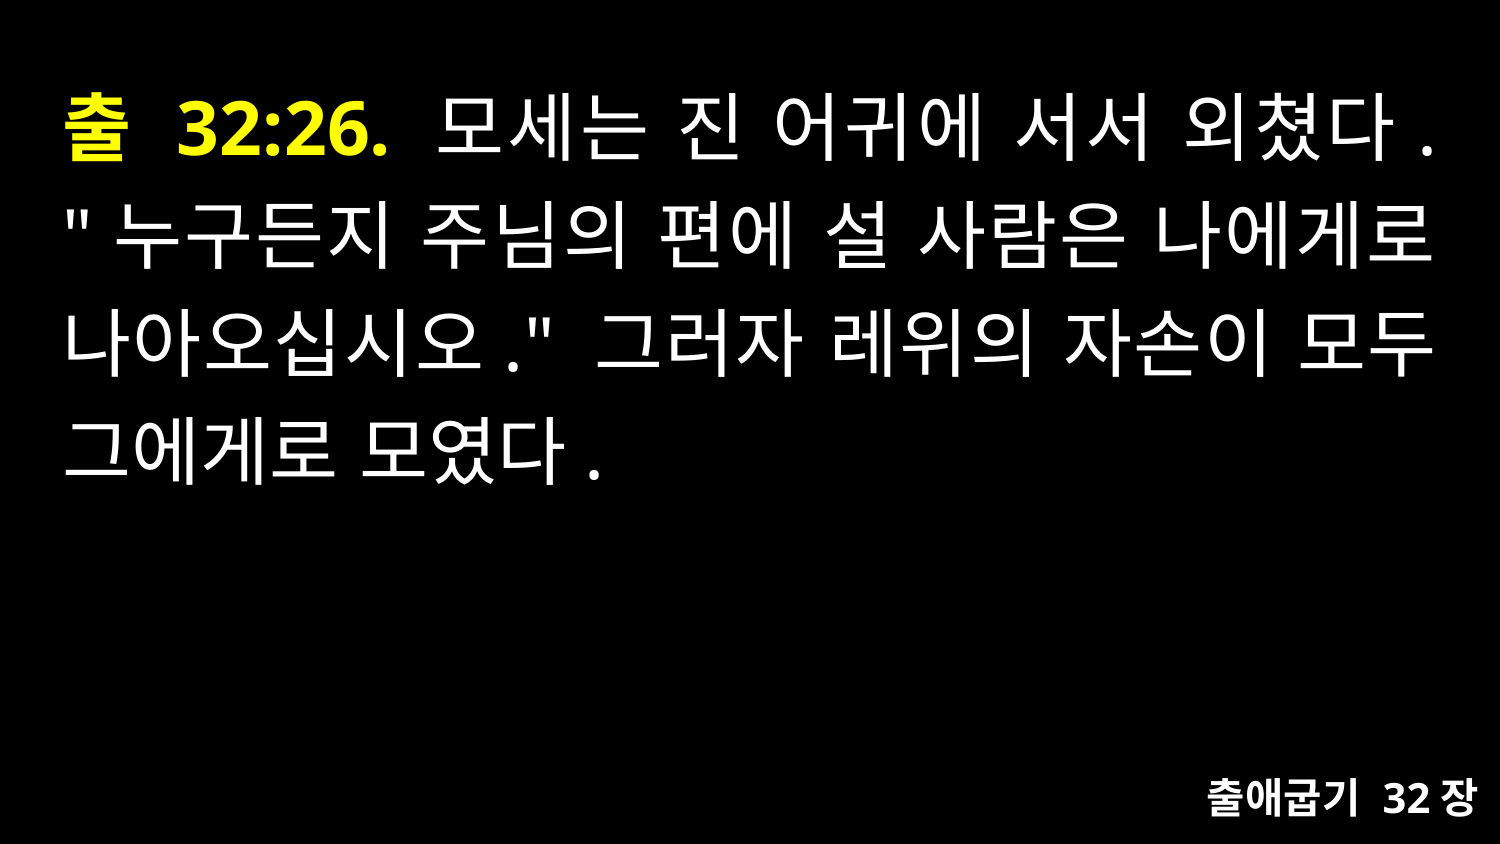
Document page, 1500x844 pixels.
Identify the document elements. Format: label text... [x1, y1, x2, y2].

subtitle 출애굽기 32장 [916, 770, 1500, 844]
title 출 32:26. 모세는 진 어귀에 서서 외쳤다. "누구든지 주님의 편에 설 사람은 나에게로 나아오십시오." 그러자 레위의 자손이 모두 그에게로 모였다. [0, 0, 1500, 844]
